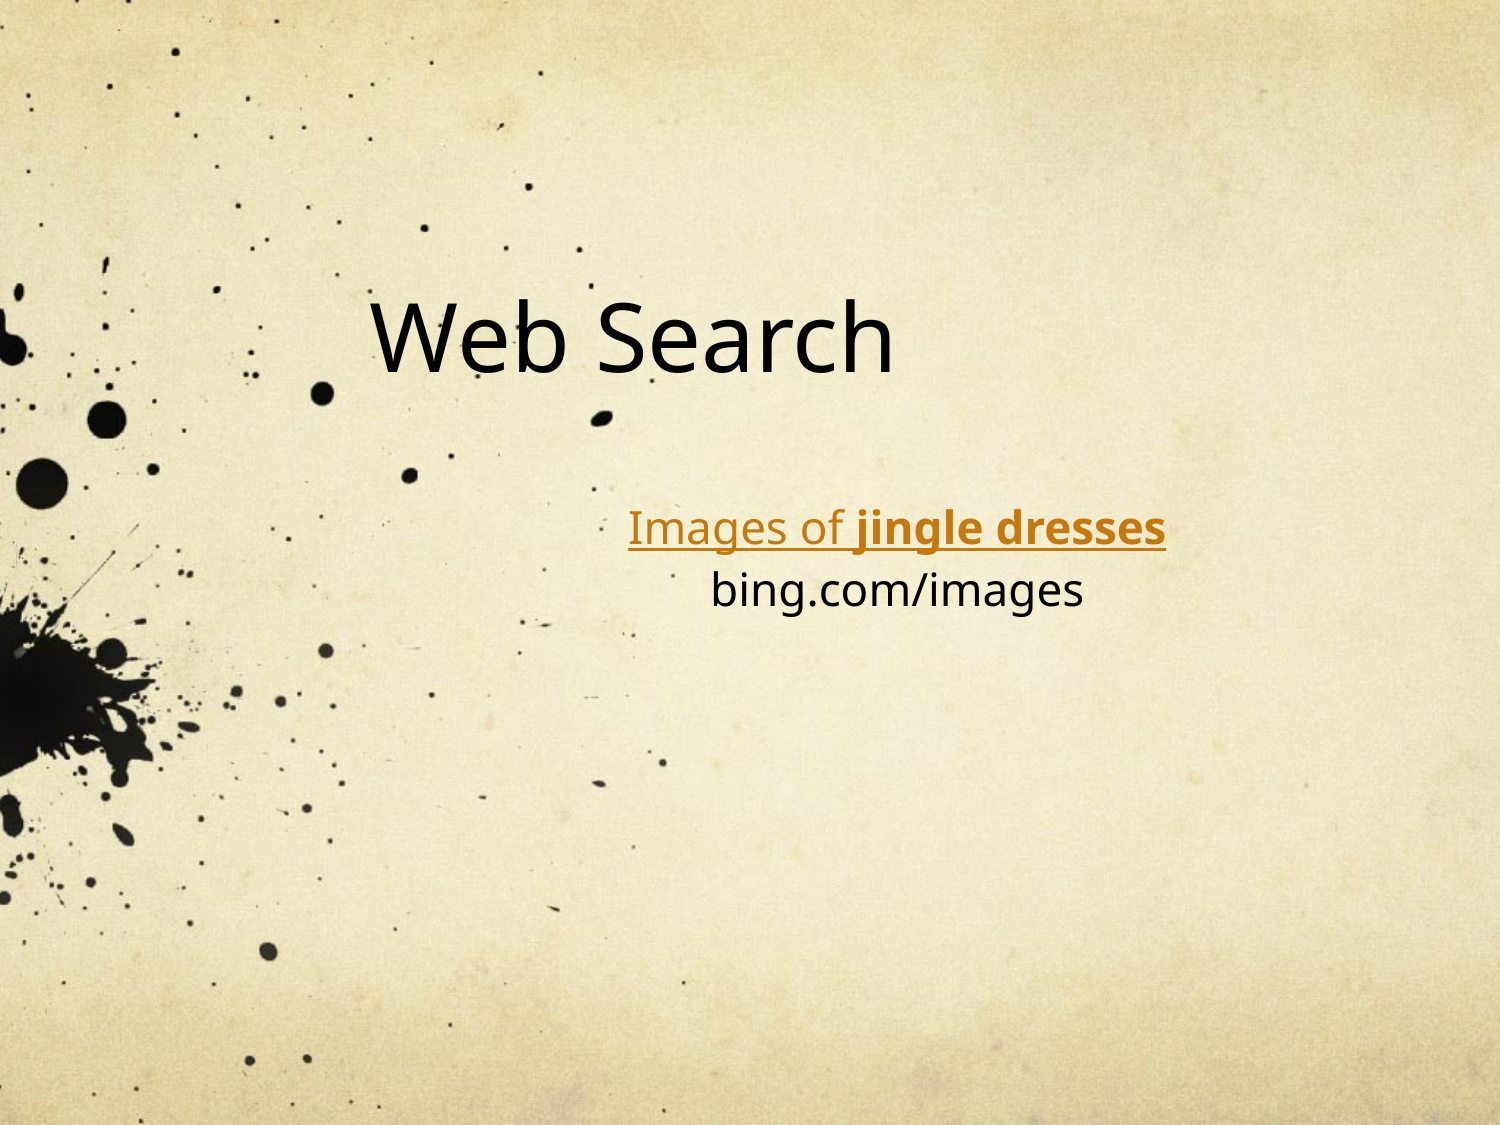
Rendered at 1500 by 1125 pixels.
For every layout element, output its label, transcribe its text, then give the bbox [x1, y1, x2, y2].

title Web Search [362, 77, 1425, 392]
subtitle Images of jingle dresses bing.com/images [362, 506, 1425, 700]
picture [0, 0, 1500, 1125]
